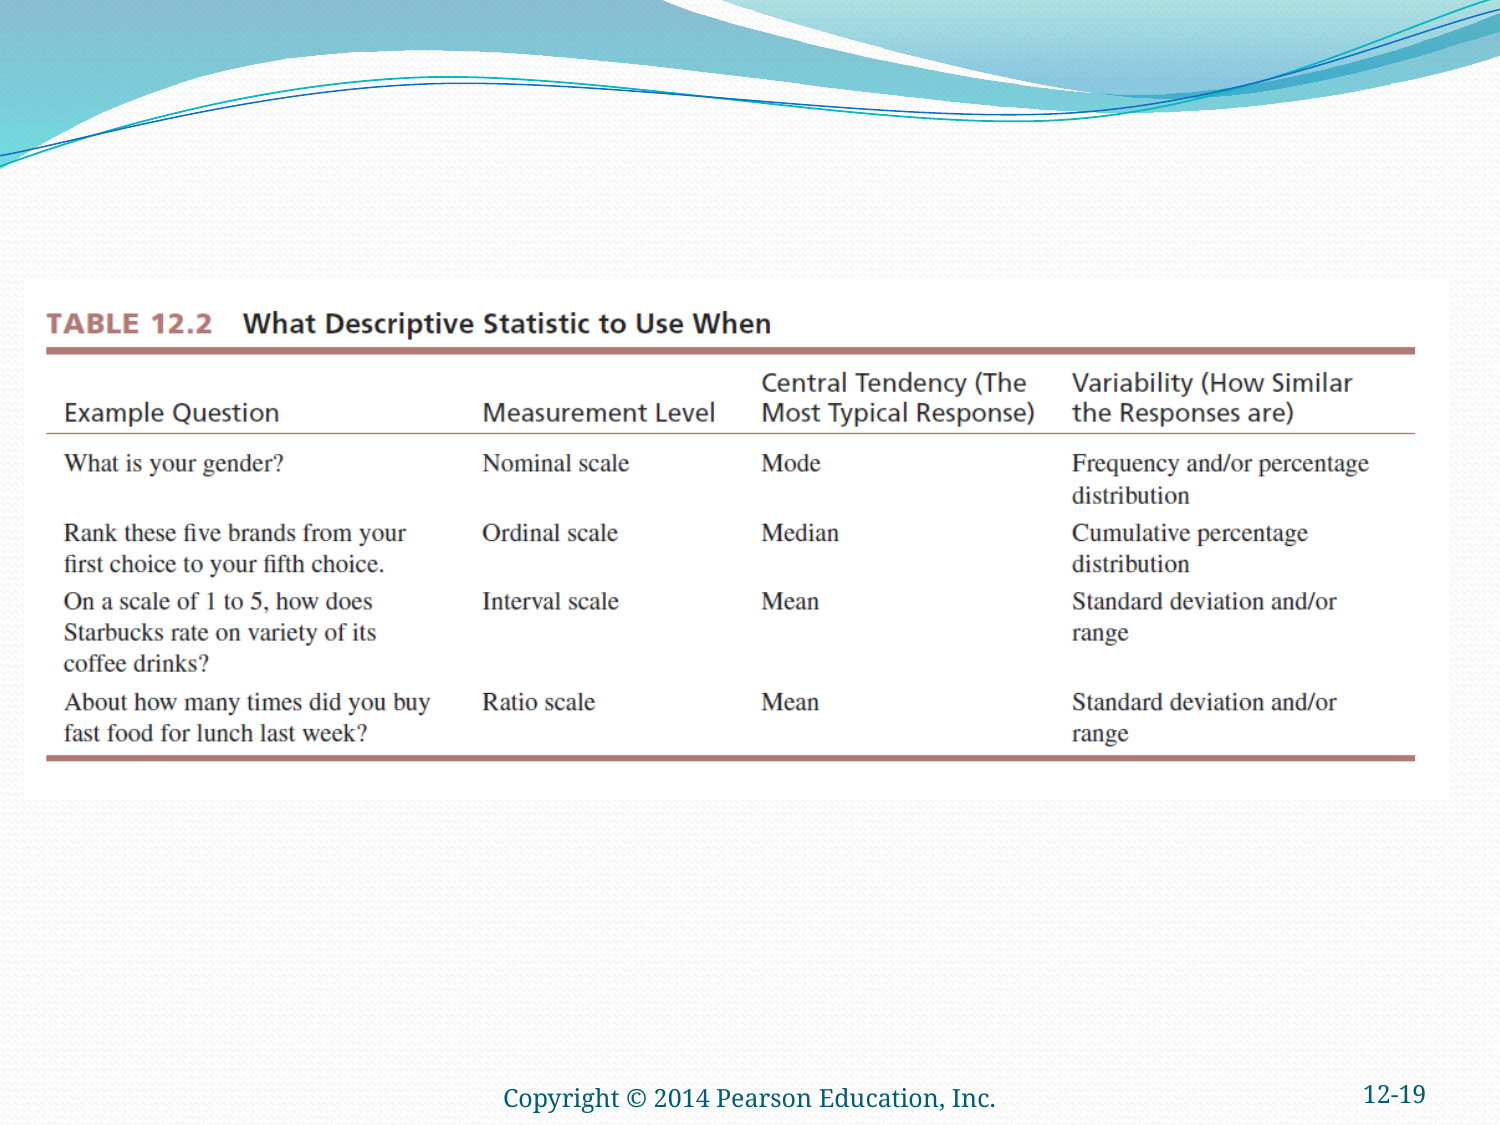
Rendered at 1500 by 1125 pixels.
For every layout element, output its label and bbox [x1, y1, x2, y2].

picture [24, 280, 1450, 801]
